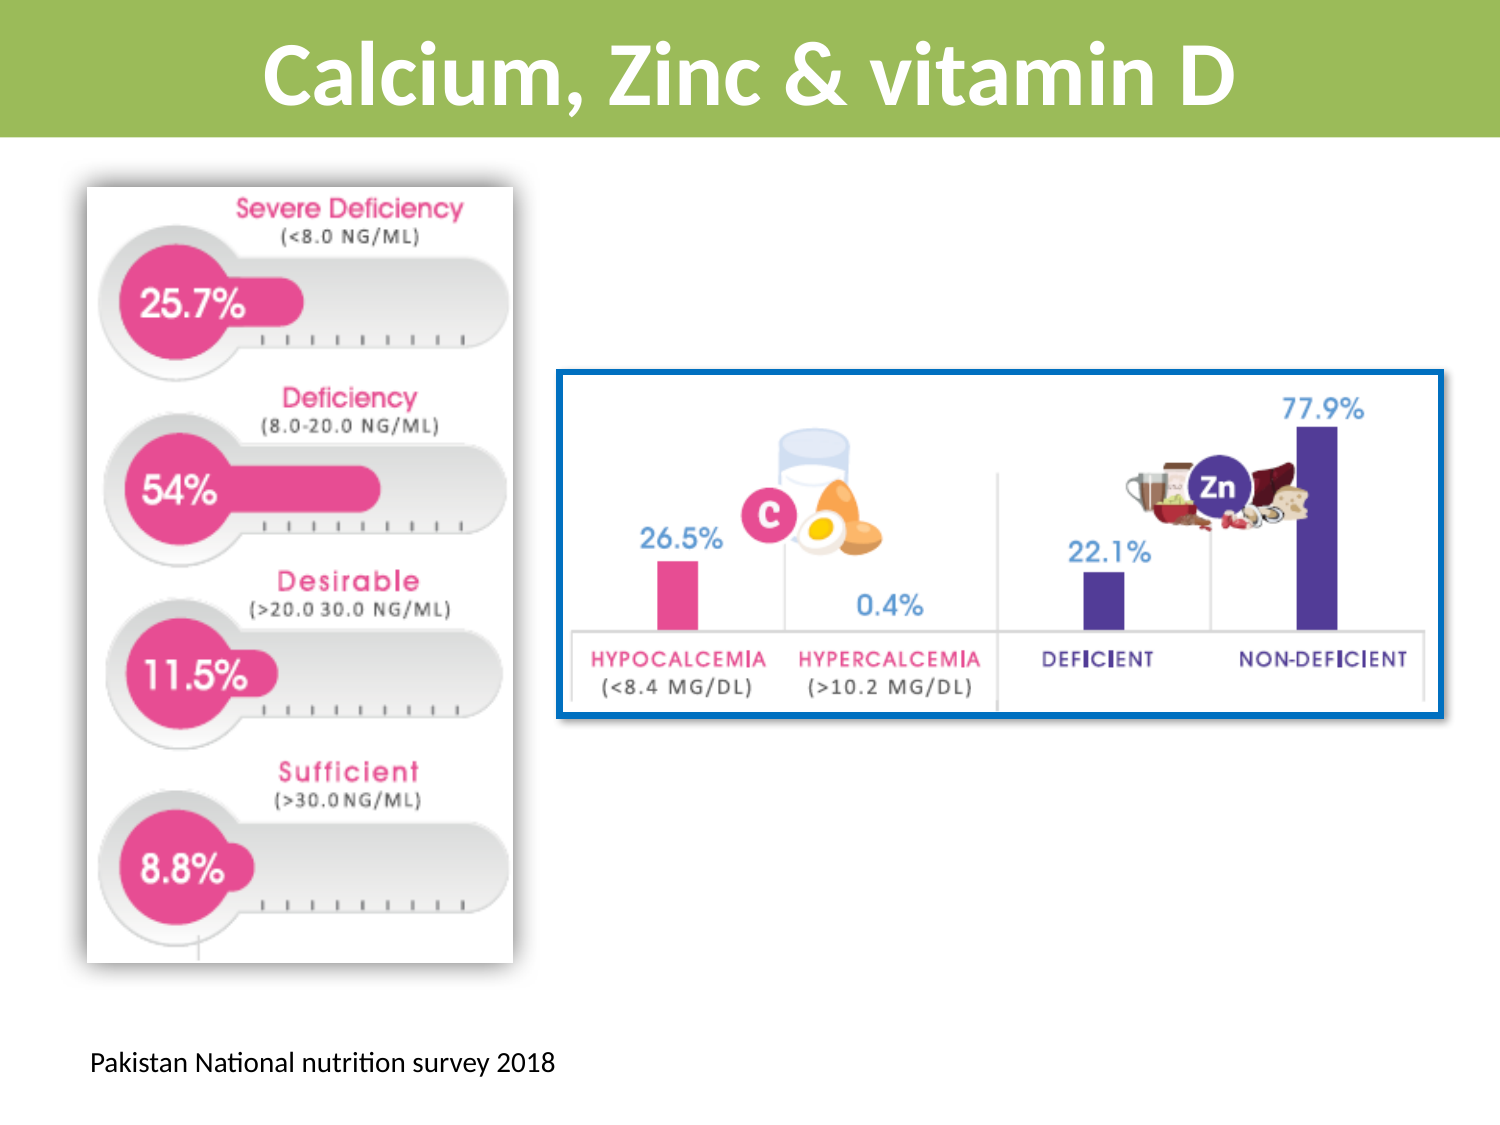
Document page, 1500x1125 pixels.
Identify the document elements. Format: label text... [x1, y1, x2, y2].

picture [87, 187, 513, 963]
text_box Pakistan National nutrition survey 2018 [75, 1035, 709, 1098]
text_box Calcium, Zinc & vitamin D [0, 0, 1500, 138]
picture [562, 374, 1439, 713]
